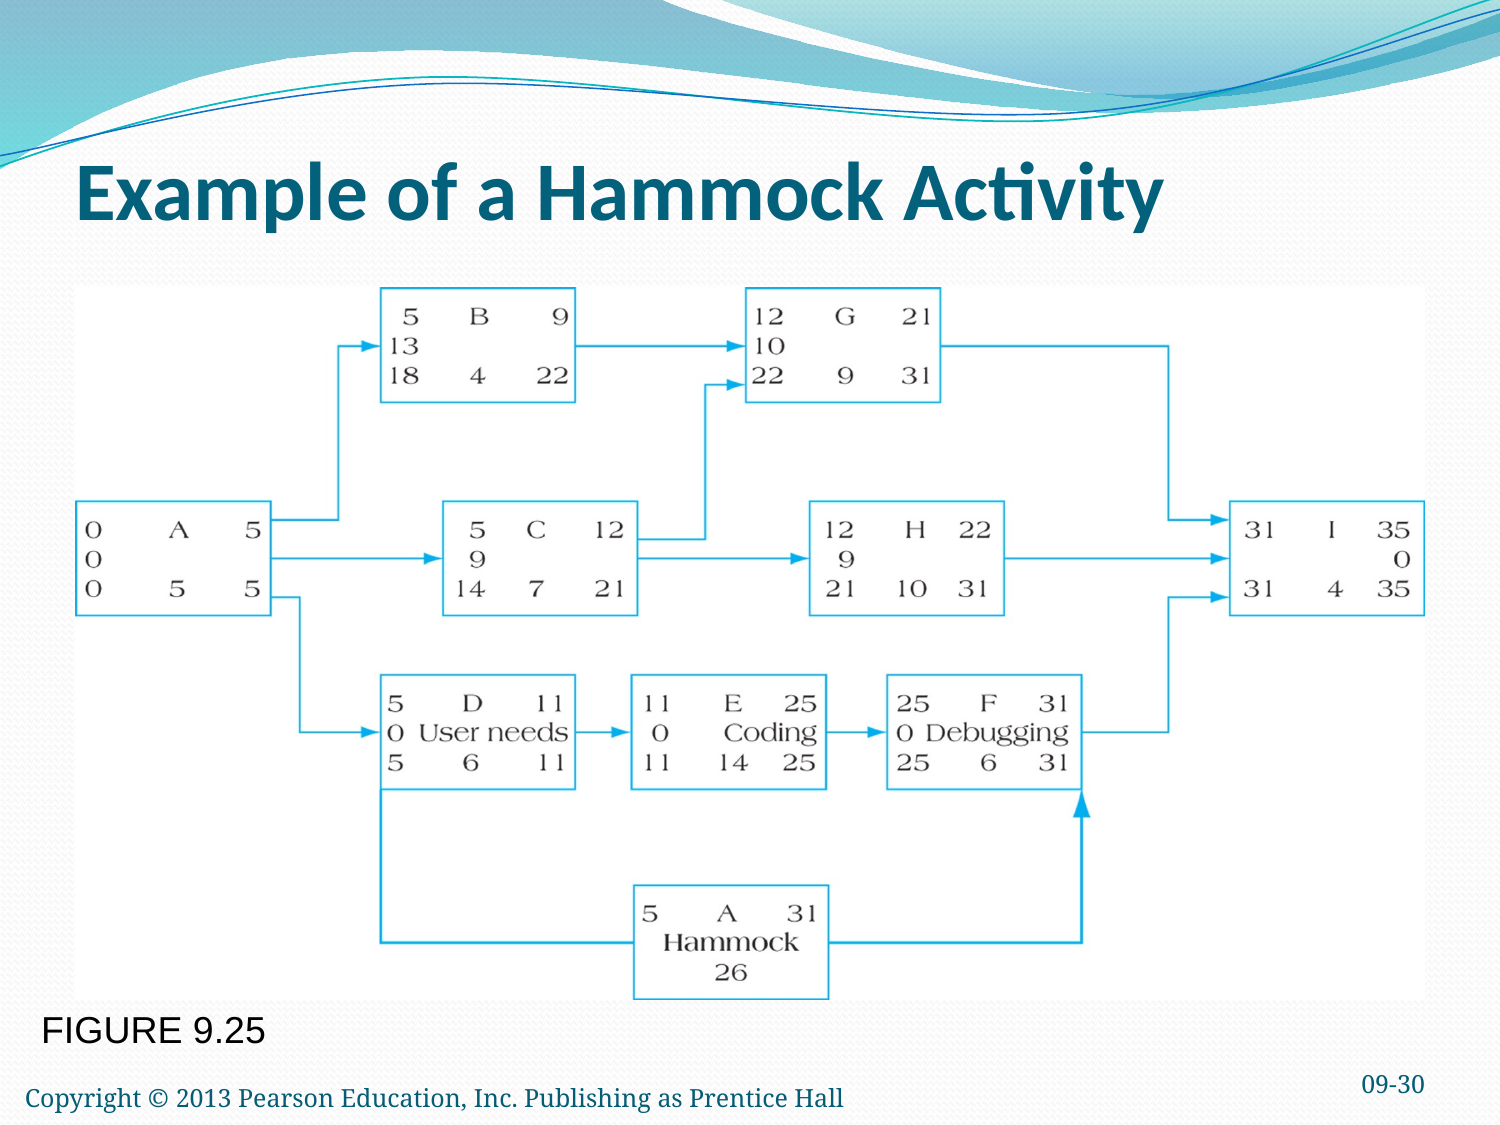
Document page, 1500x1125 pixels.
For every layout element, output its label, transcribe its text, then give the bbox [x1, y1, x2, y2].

slide_number 09-30 [1299, 1042, 1425, 1103]
text_box Copyright © 2013 Pearson Education, Inc. Publishing as Prentice Hall [24, 1074, 988, 1113]
picture [74, 286, 1426, 1001]
title Example of a Hammock Activity [74, 49, 1438, 238]
text_box FIGURE 9.25 [26, 998, 303, 1059]
